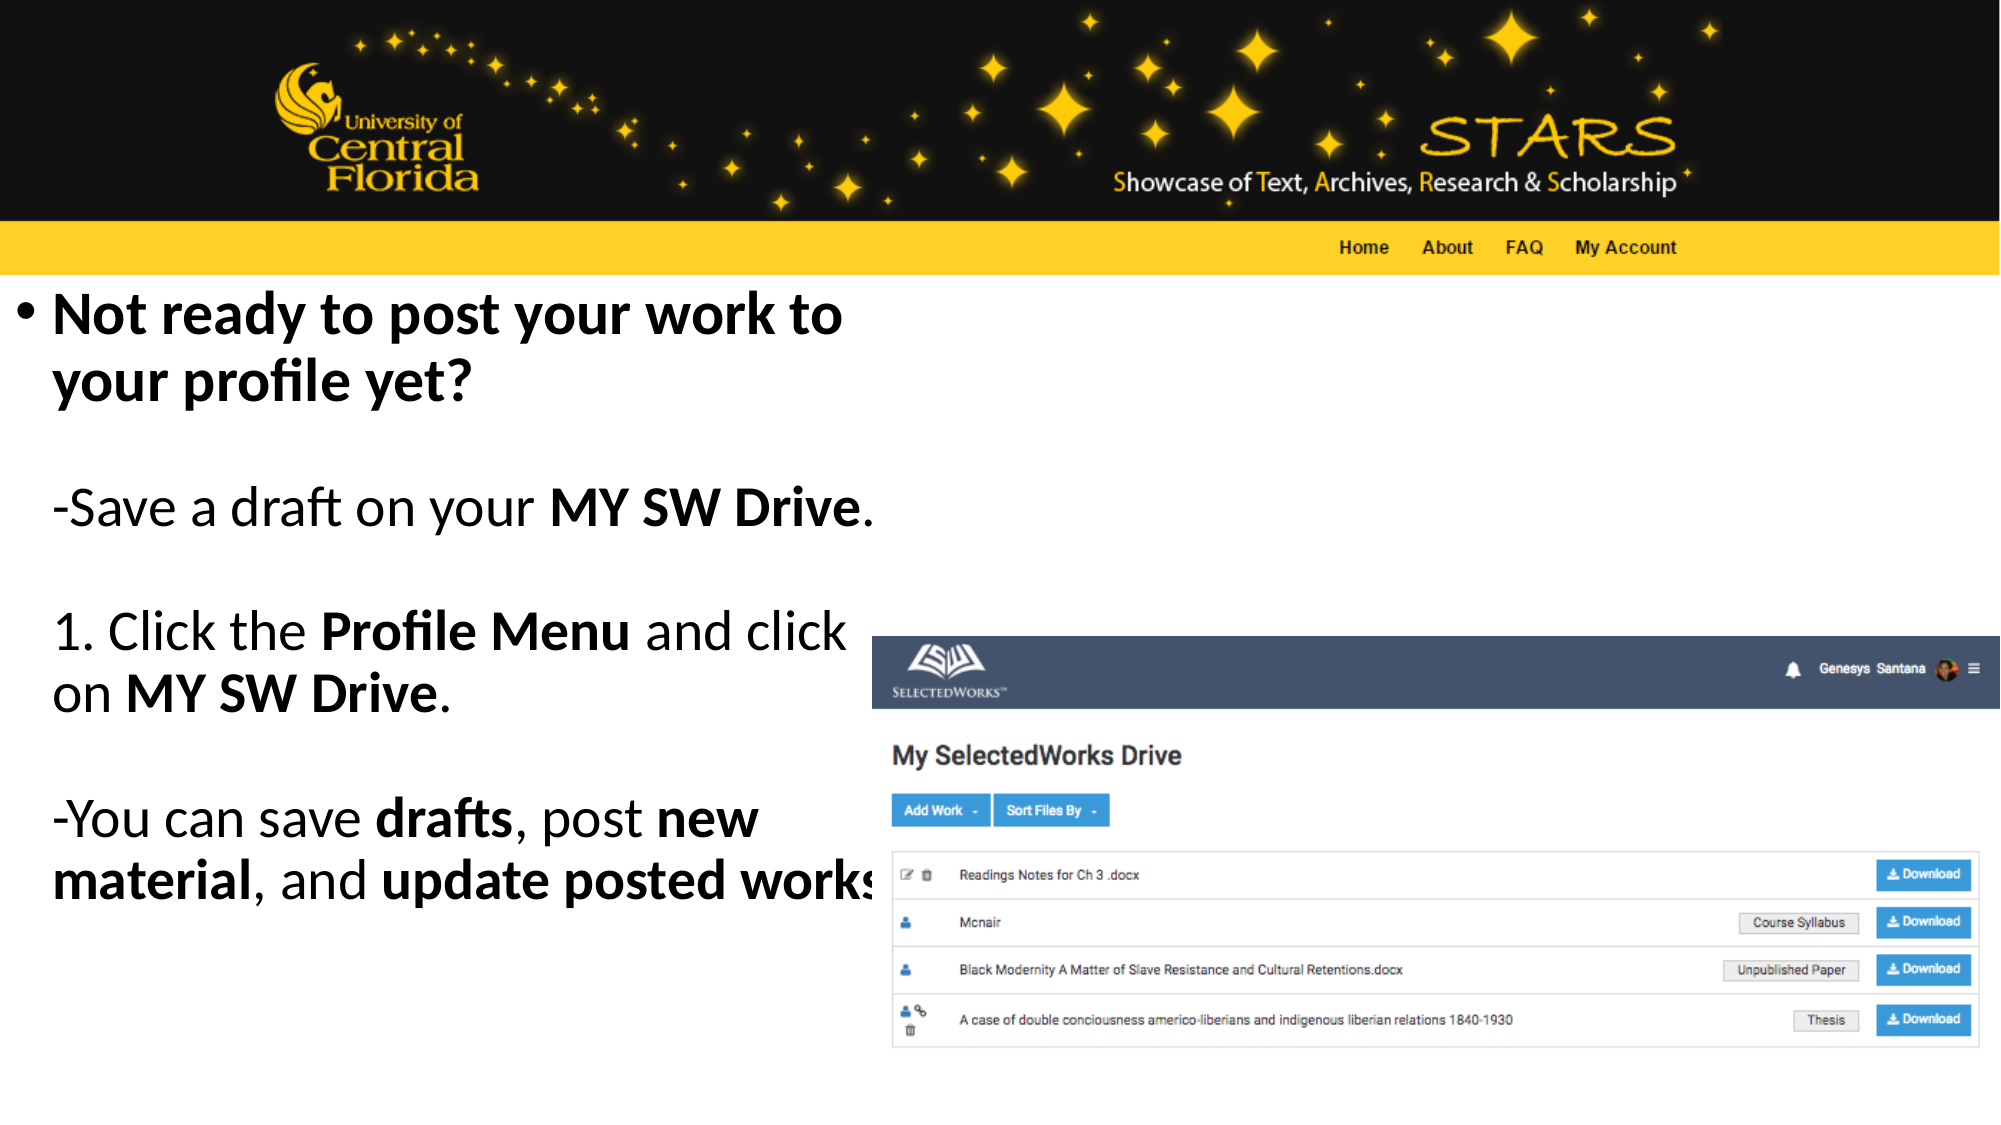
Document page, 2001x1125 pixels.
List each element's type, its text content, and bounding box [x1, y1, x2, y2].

picture [0, 0, 2000, 275]
list Not ready to post your work to your profile yet? -Save a draft on your MY SW Drive. 1. Click the Profile Menu and click on MY SW Drive. -You can save drafts, post new material, and update posted works. [0, 275, 922, 988]
picture [872, 636, 2000, 1055]
